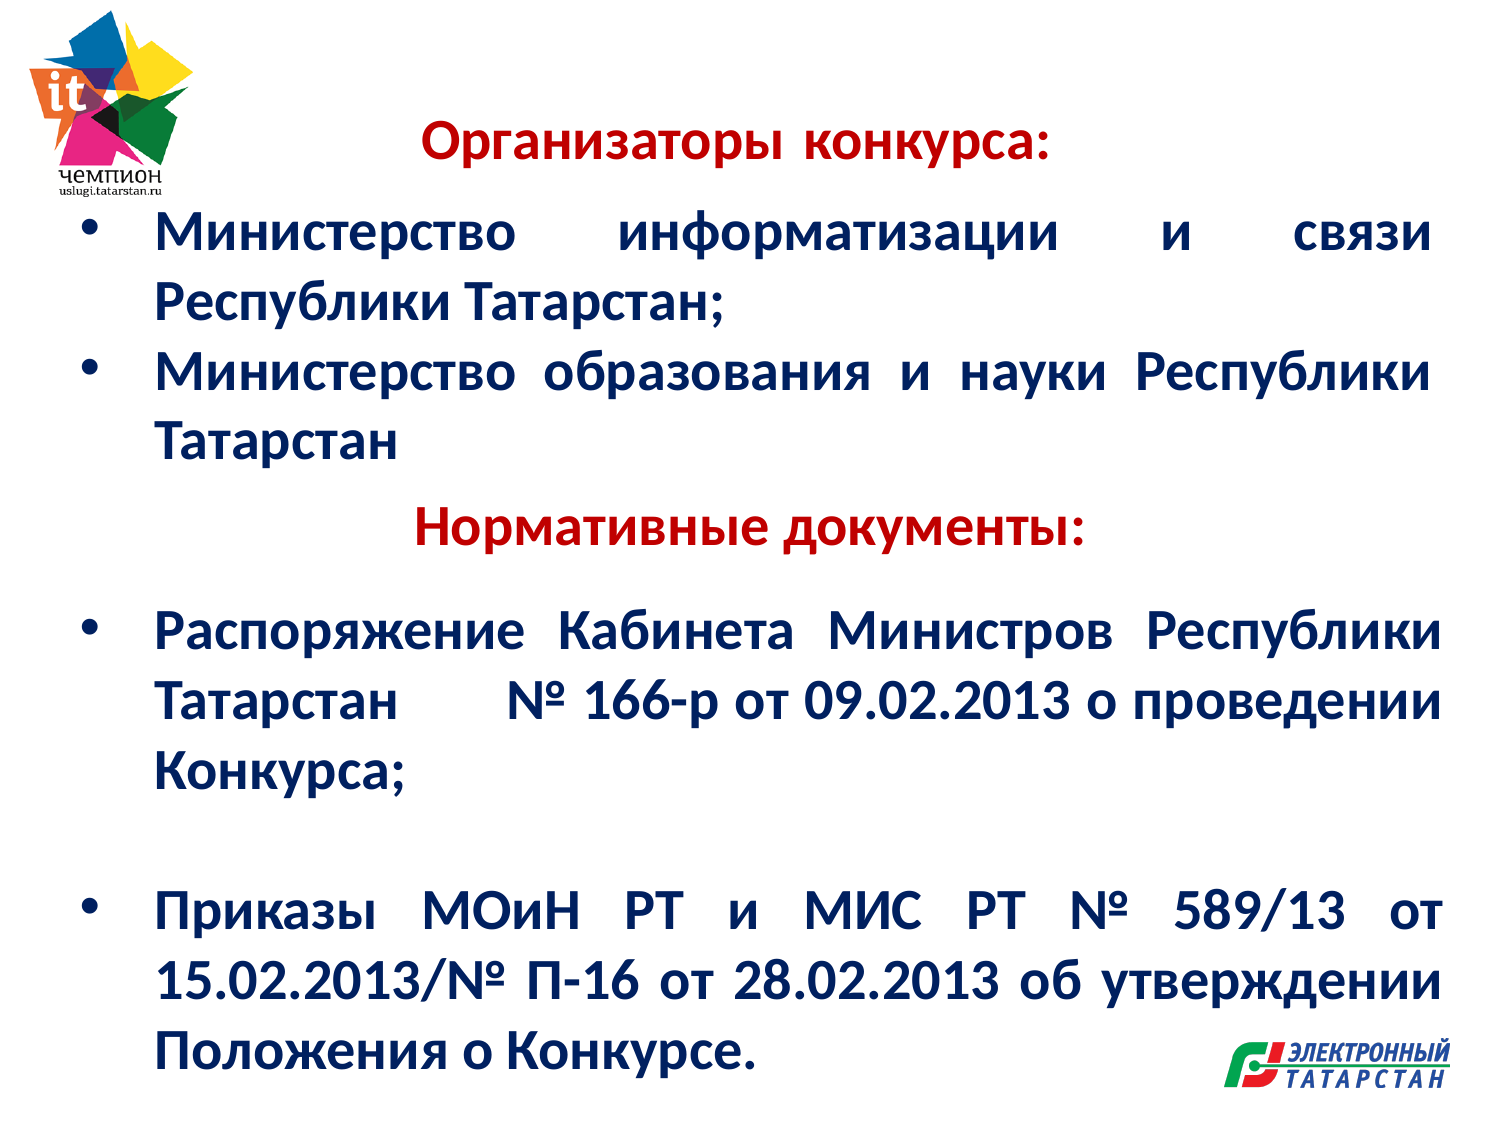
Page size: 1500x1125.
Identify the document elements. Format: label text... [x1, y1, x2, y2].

text_box Министерство информатизации и связи Республики Татарстан; Министерство образования и науки Республики Татарстан [64, 184, 1448, 525]
text_box Нормативные документы: [399, 479, 1102, 565]
text_box Распоряжение Кабинета Министров Республики Татарстан № 166-р от 09.02.2013 о проведении Конкурса; Приказы МОиН РТ и МИС РТ № 589/13 от 15.02.2013/№ П-16 от 28.02.2013 об утверждении Положения о Конкурсе. [64, 523, 1459, 1089]
picture [29, 10, 193, 197]
text_box Организаторы конкурса: [406, 68, 1085, 184]
